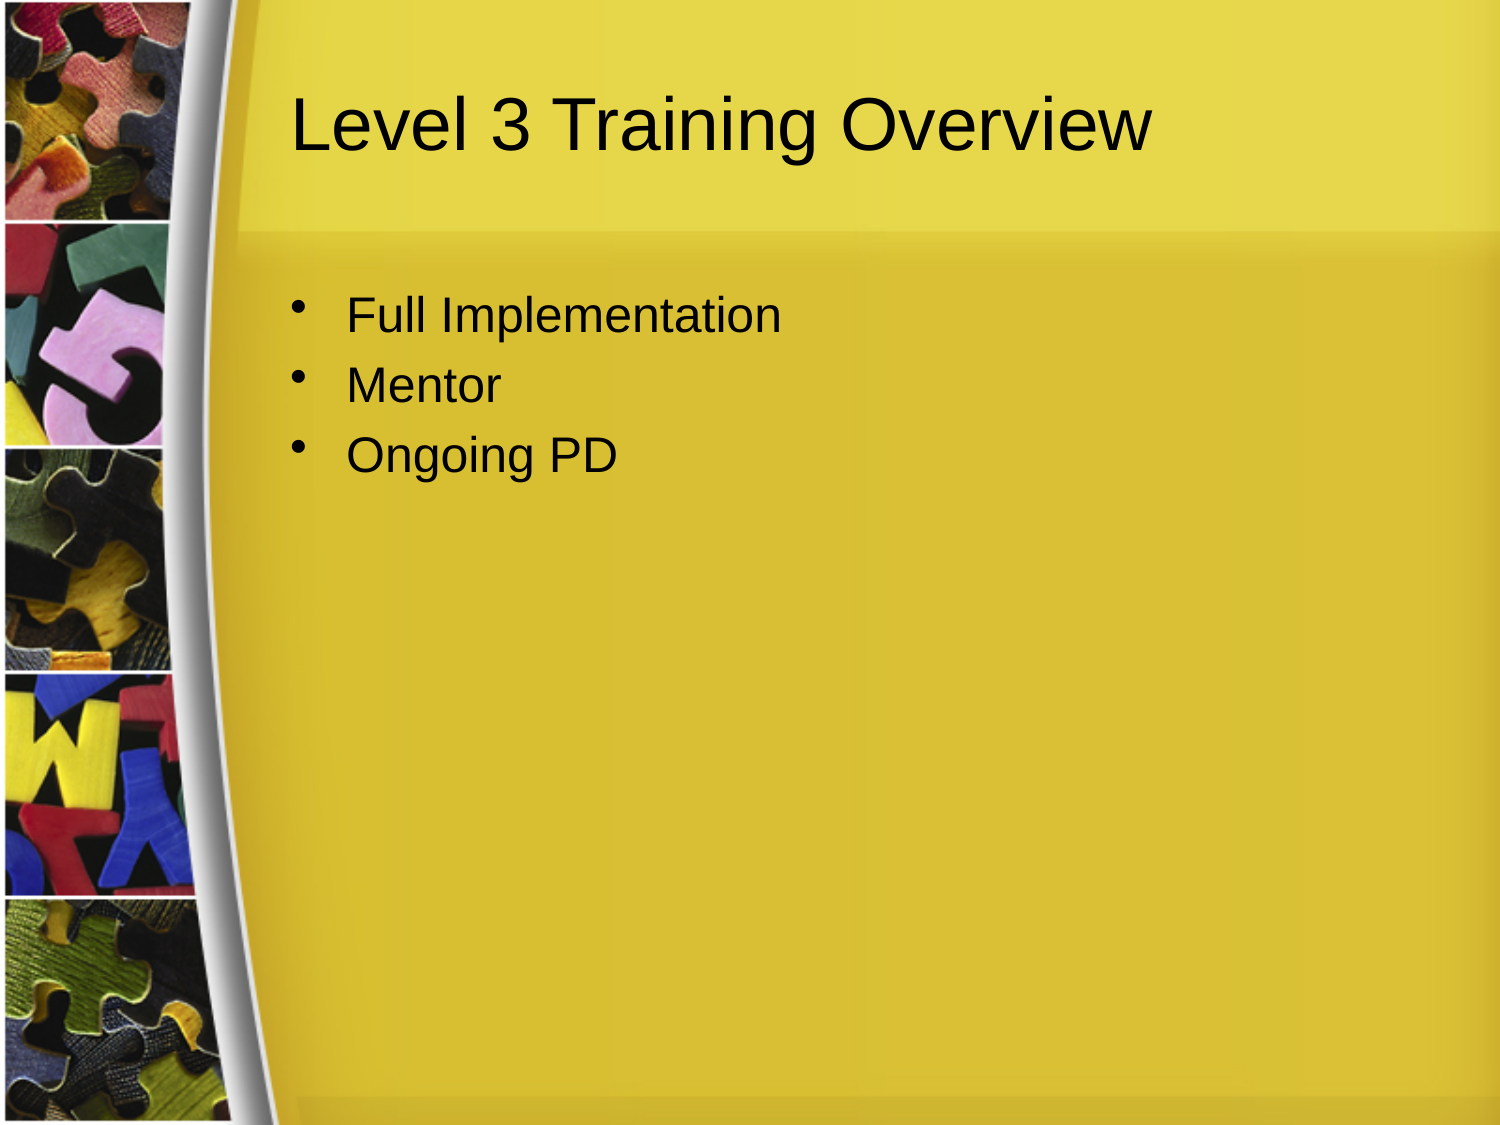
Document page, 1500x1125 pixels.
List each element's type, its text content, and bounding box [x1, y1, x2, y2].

picture [0, 0, 1500, 1125]
title Level 3 Training Overview [274, 32, 1473, 209]
list Full Implementation Mentor Ongoing PD [274, 274, 1476, 988]
